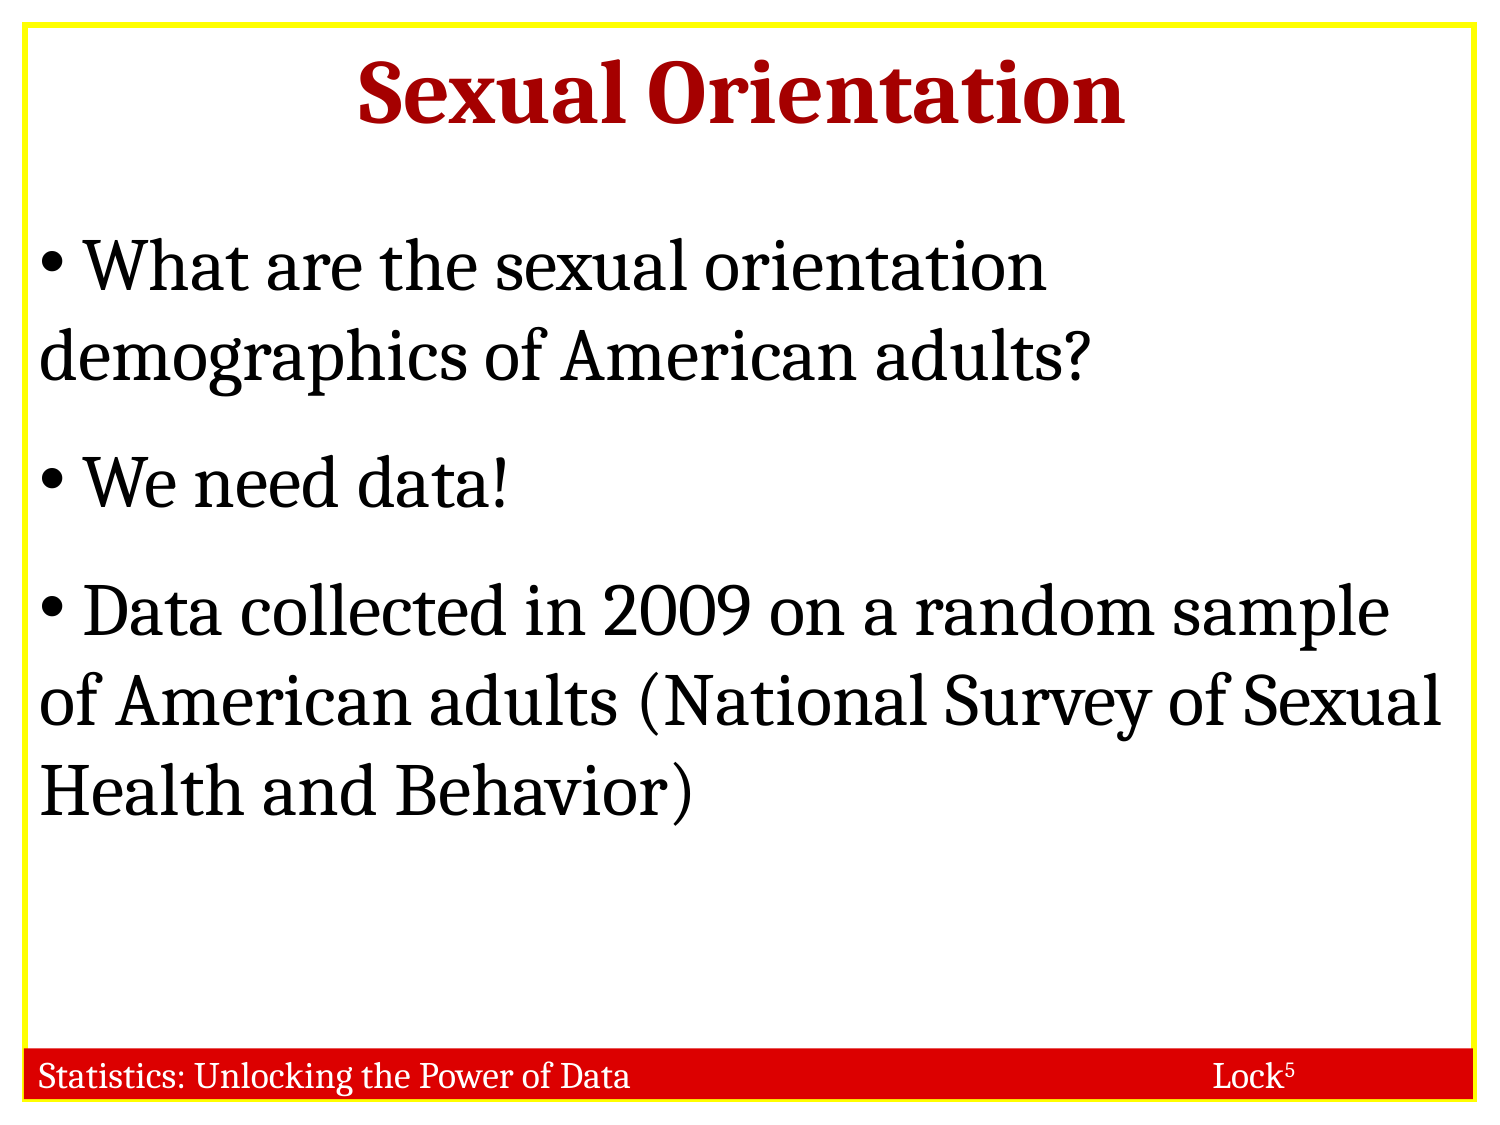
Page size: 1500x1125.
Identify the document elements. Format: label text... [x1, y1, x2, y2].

text_box Sexual Orientation [74, 24, 1413, 207]
text_box What are the sexual orientation demographics of American adults? We need data! Data collected in 2009 on a random sample of American adults (National Survey of Sexual Health and Behavior) [24, 207, 1463, 955]
